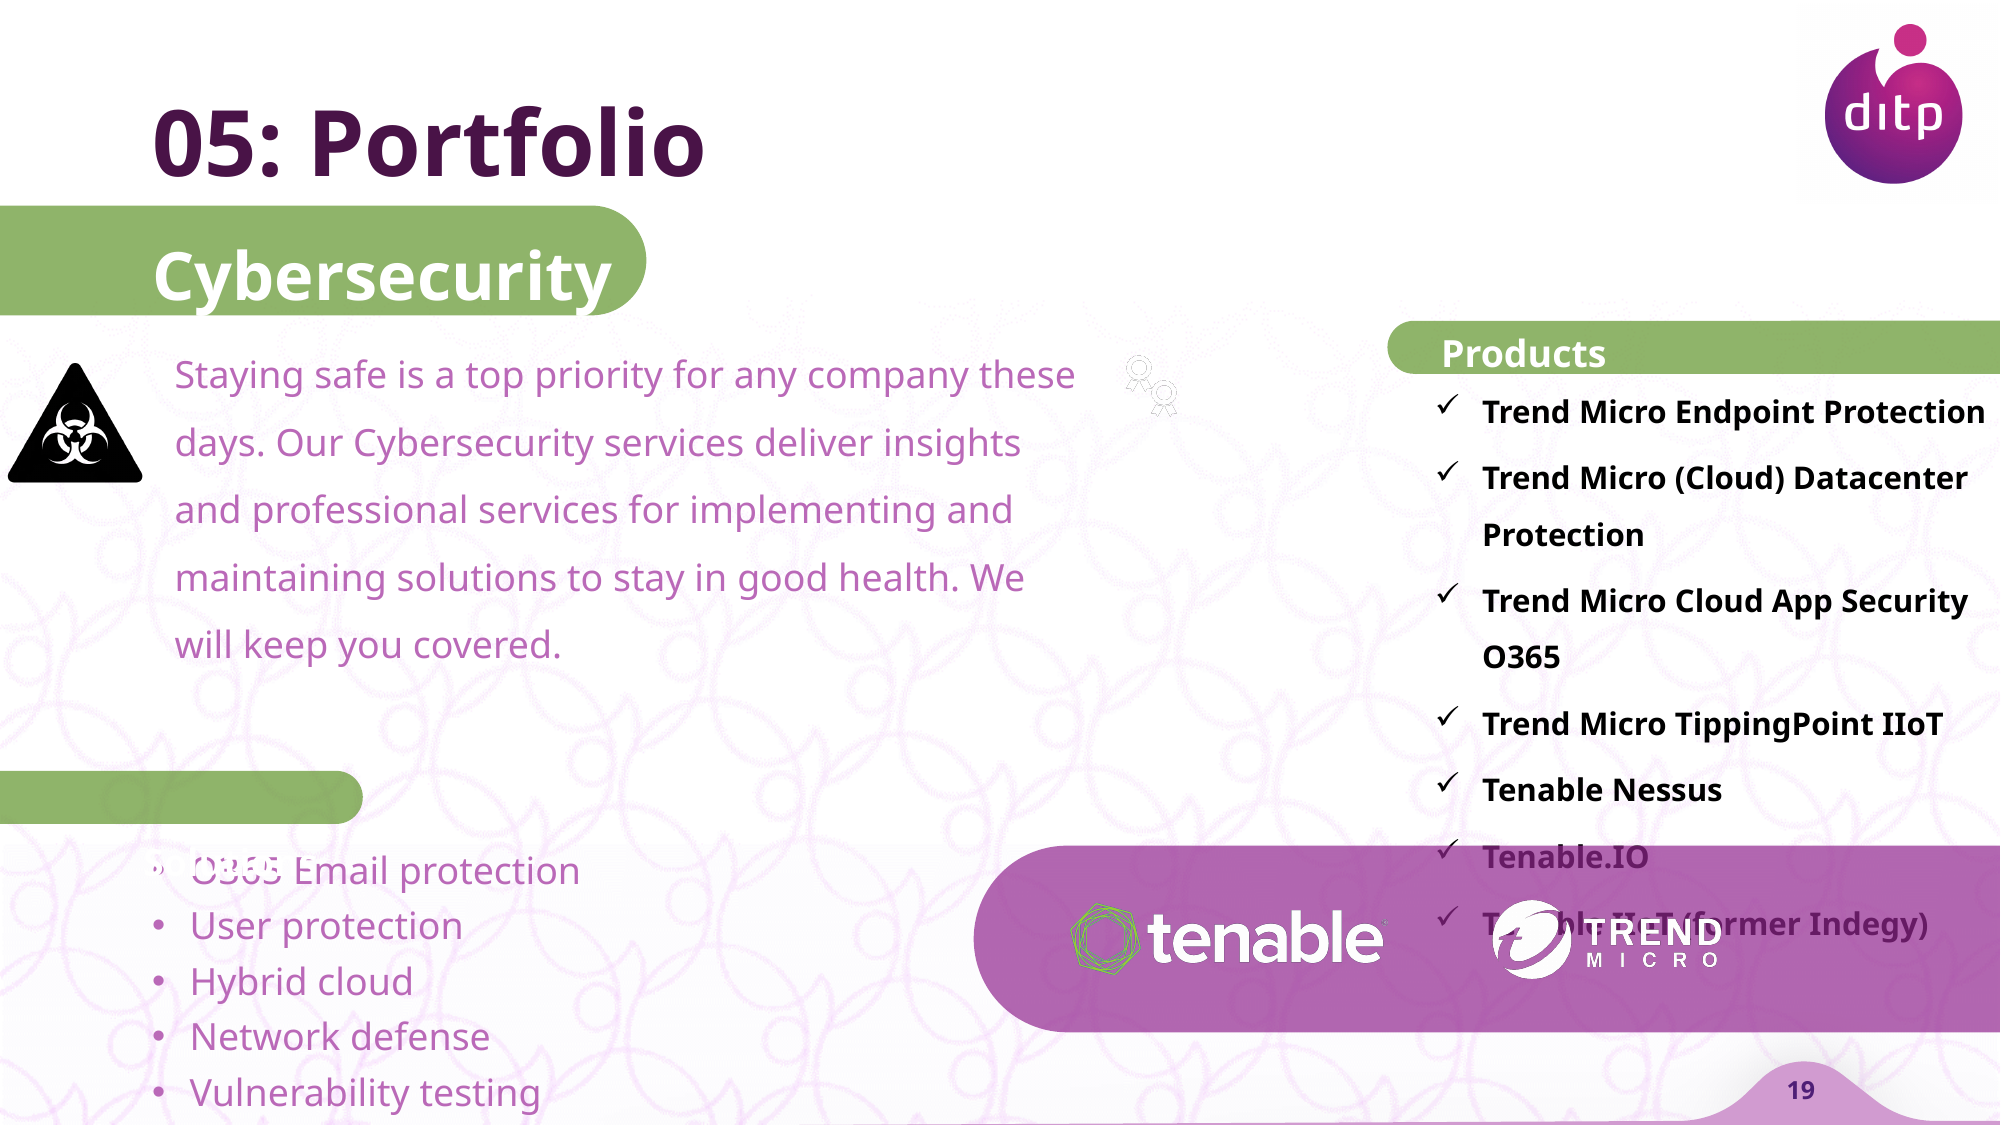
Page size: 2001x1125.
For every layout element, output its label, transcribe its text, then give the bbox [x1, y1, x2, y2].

text_box O365 Email protection User protection Hybrid cloud Network defense Vulnerability testing [137, 839, 1027, 1121]
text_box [0, 759, 363, 828]
text_box Trend Micro Endpoint Protection Trend Micro (Cloud) Datacenter Protection Trend Micro Cloud App Security O365 Trend Micro TippingPoint IIoT Tenable Nessus Tenable.IO Tenable IIoT (former Indegy) [1420, 377, 2000, 845]
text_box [0, 202, 680, 316]
text_box [799, 1067, 2000, 1125]
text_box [1387, 308, 2000, 377]
title 05: Portfolio [137, 74, 1863, 292]
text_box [973, 845, 2000, 1033]
text_box Staying safe is a top priority for any company these days. Our Cybersecurity services deliver insights and professional services for implementing and maintaining solutions to stay in good health. We will keep you covered. [159, 321, 1099, 674]
text_box 19 [1767, 1061, 1831, 1122]
picture [0, 0, 2001, 1125]
